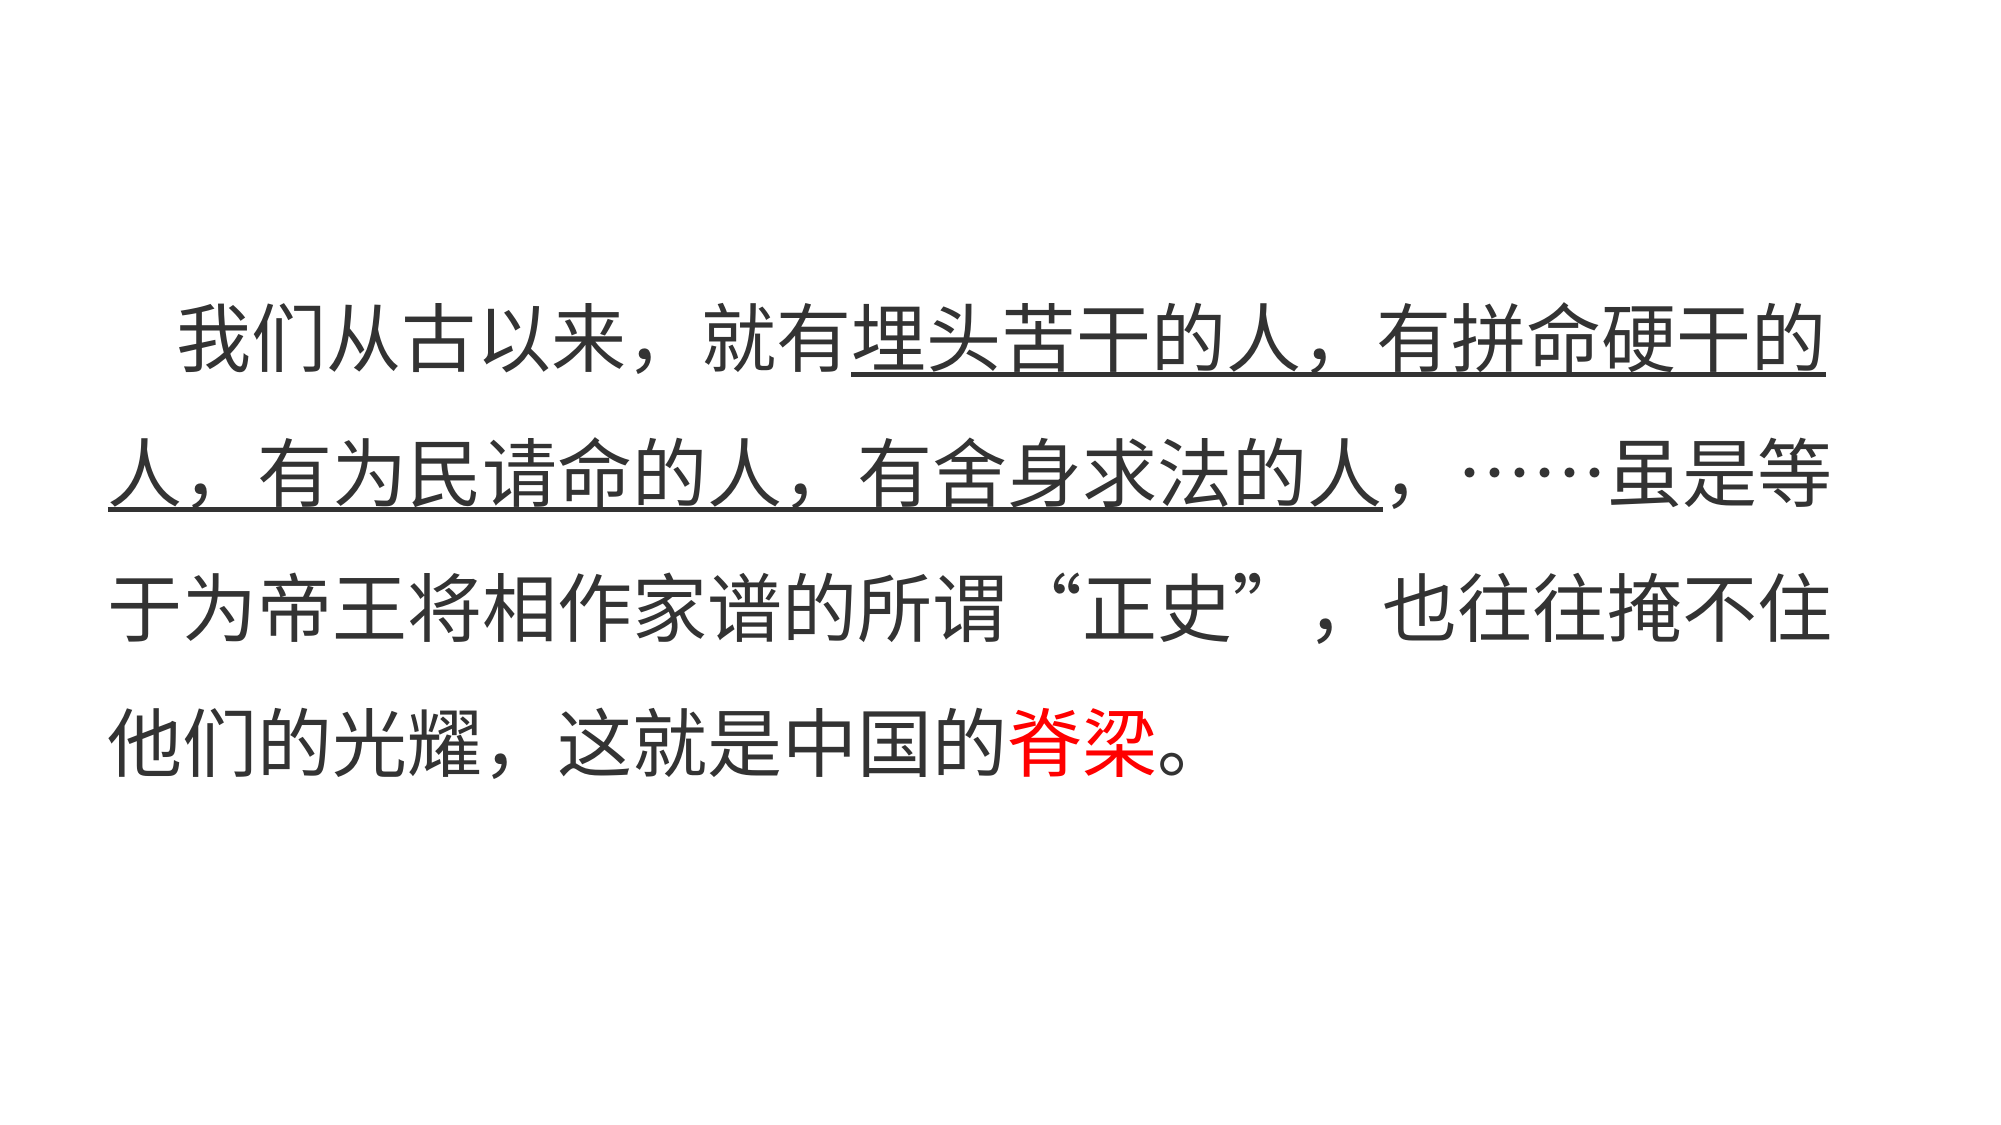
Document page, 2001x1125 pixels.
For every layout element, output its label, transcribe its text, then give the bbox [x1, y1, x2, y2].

text_box 我们从古以来，就有埋头苦干的人，有拼命硬干的人，有为民请命的人，有舍身求法的人，……虽是等于为帝王将相作家谱的所谓“正史”，也往往掩不住他们的光耀，这就是中国的脊梁。 [93, 239, 1887, 794]
